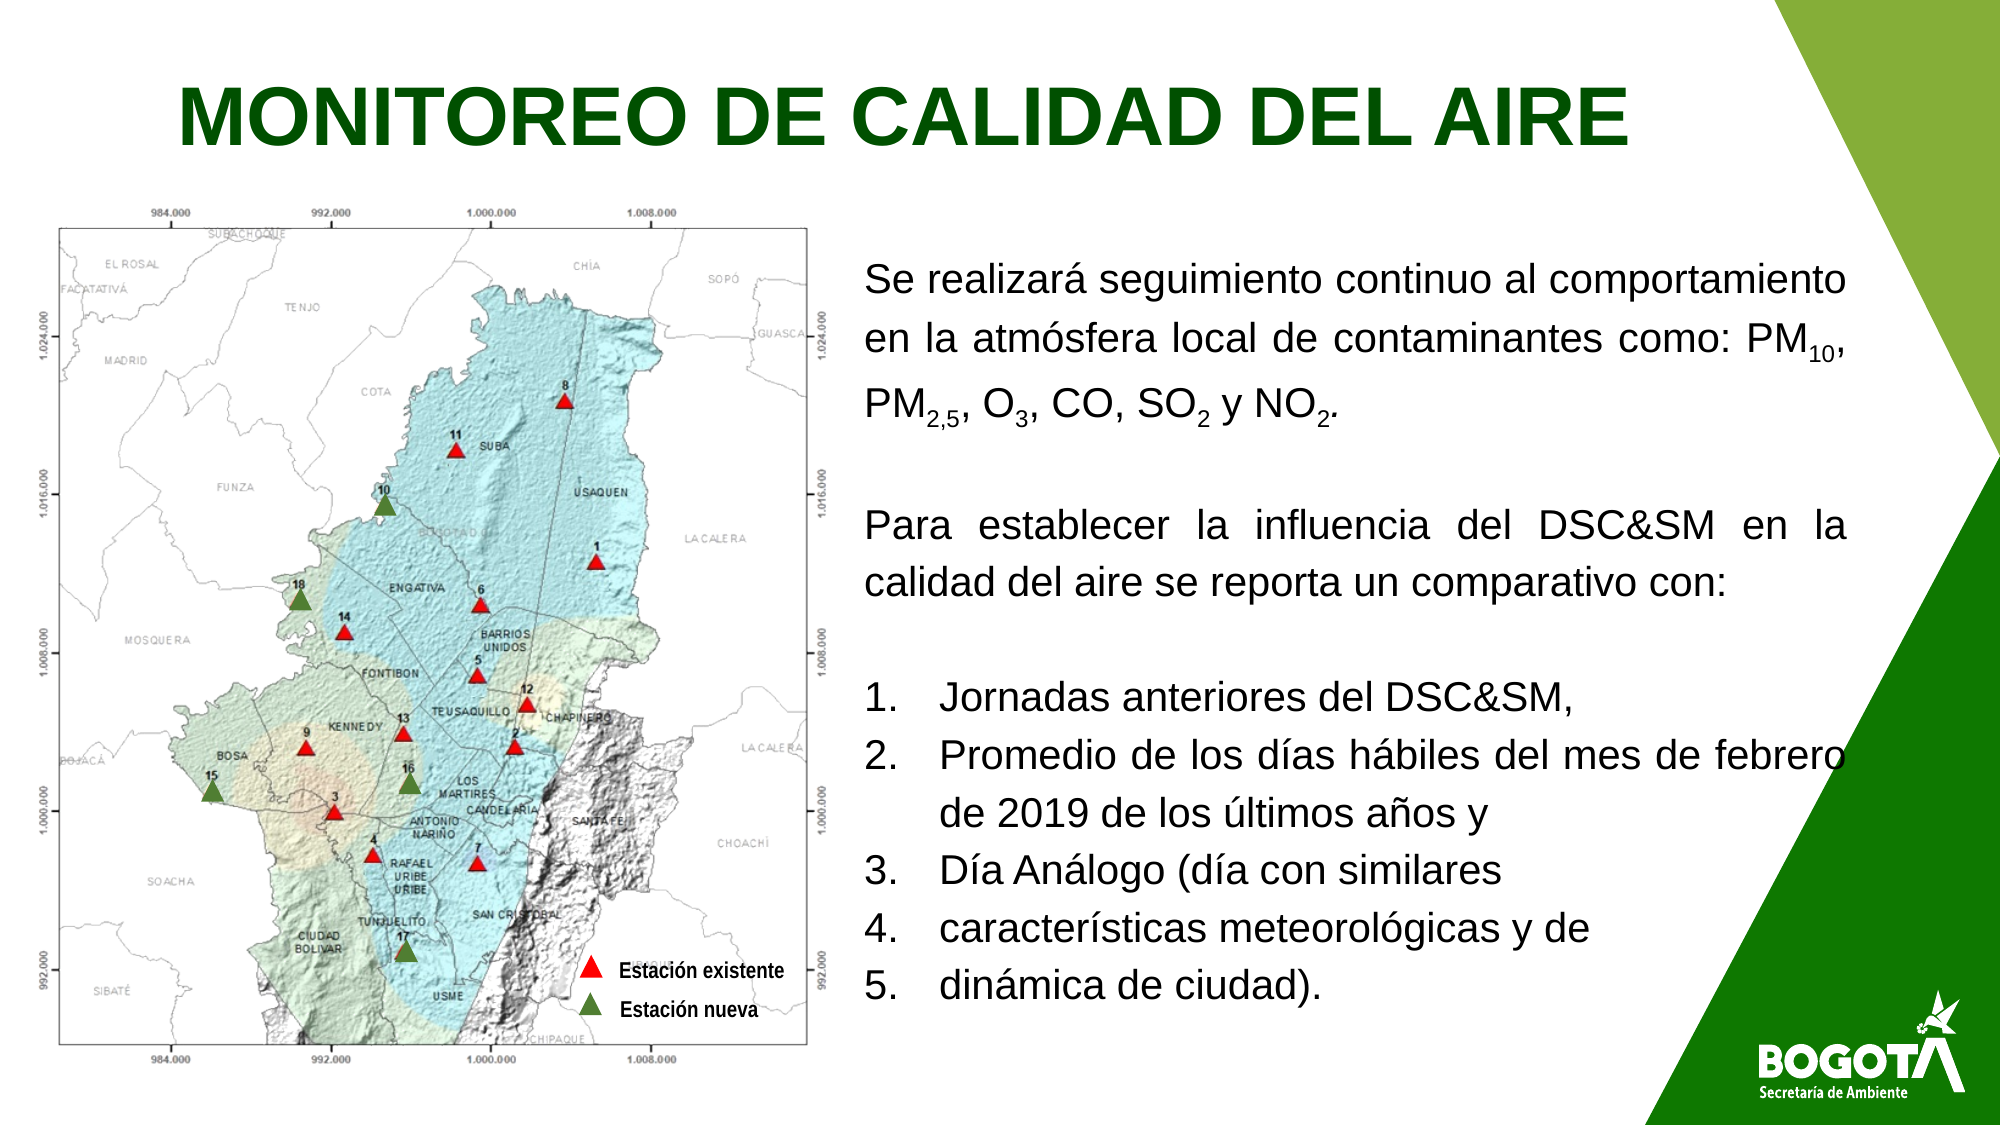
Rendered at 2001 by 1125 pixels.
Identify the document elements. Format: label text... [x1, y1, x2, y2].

text_box MONITOREO DE CALIDAD DEL AIRE [150, 55, 1644, 170]
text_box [28, 200, 842, 1071]
text_box Se realizará seguimiento continuo al comportamiento en la atmósfera local de contaminantes como: PM10, PM2,5, O3, CO, SO2 y NO2. Para establecer la influencia del DSC&SM en la calidad del aire se reporta un comparativo con: Jornadas anteriores del DSC&SM, Promedio de los días hábiles del mes de febrero de 2019 de los últimos años y Día Análogo (día con similares características meteorológicas y de dinámica de ciudad). [849, 237, 1644, 1016]
picture [1644, 0, 2000, 1125]
